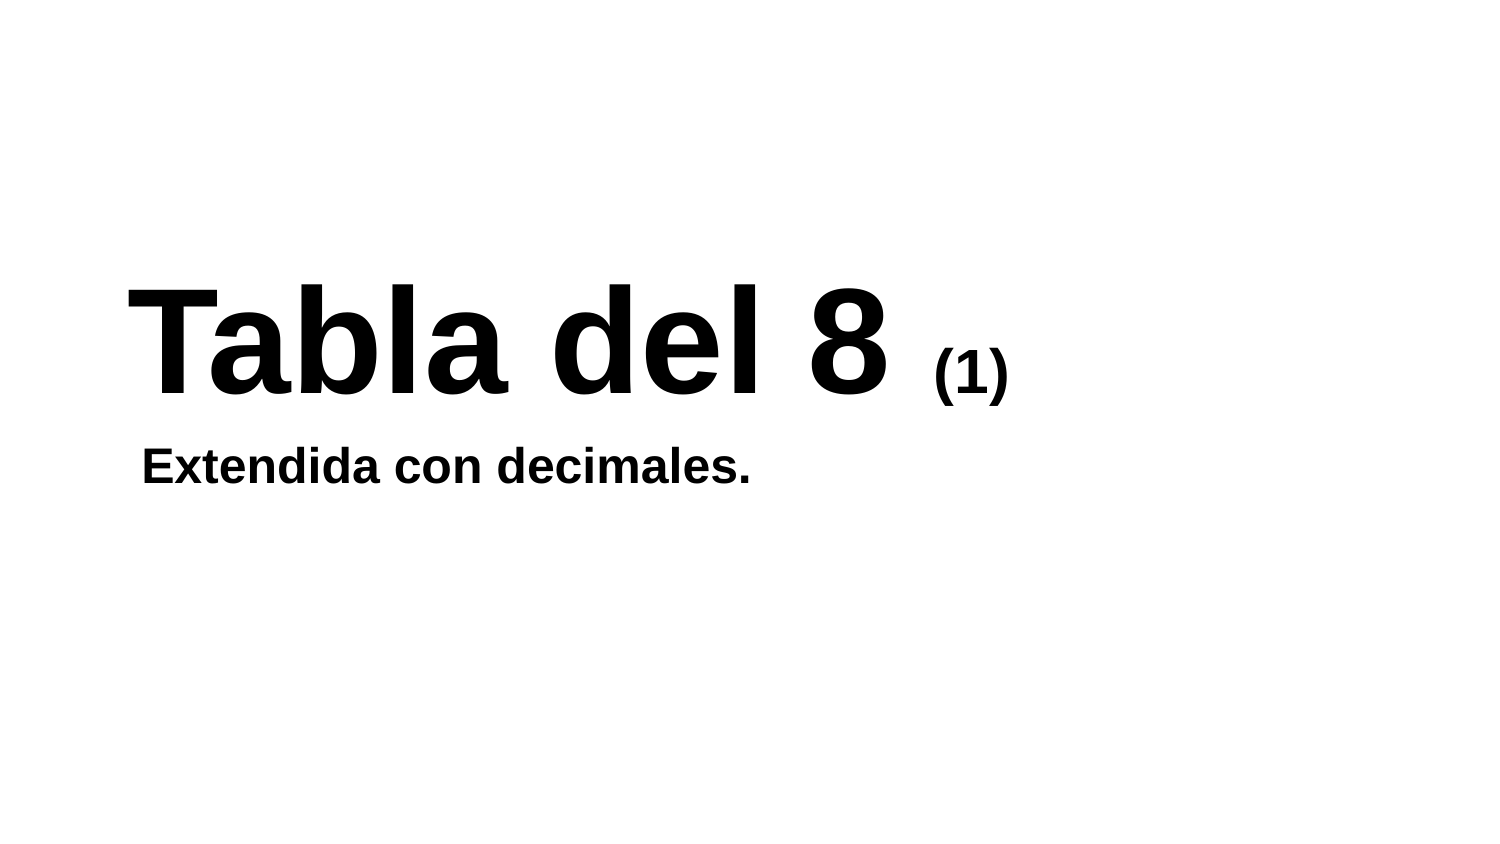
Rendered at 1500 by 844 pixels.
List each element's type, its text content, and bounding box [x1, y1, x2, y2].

text_box Tabla del 8 (1) Extendida con decimales. [112, 235, 1388, 509]
